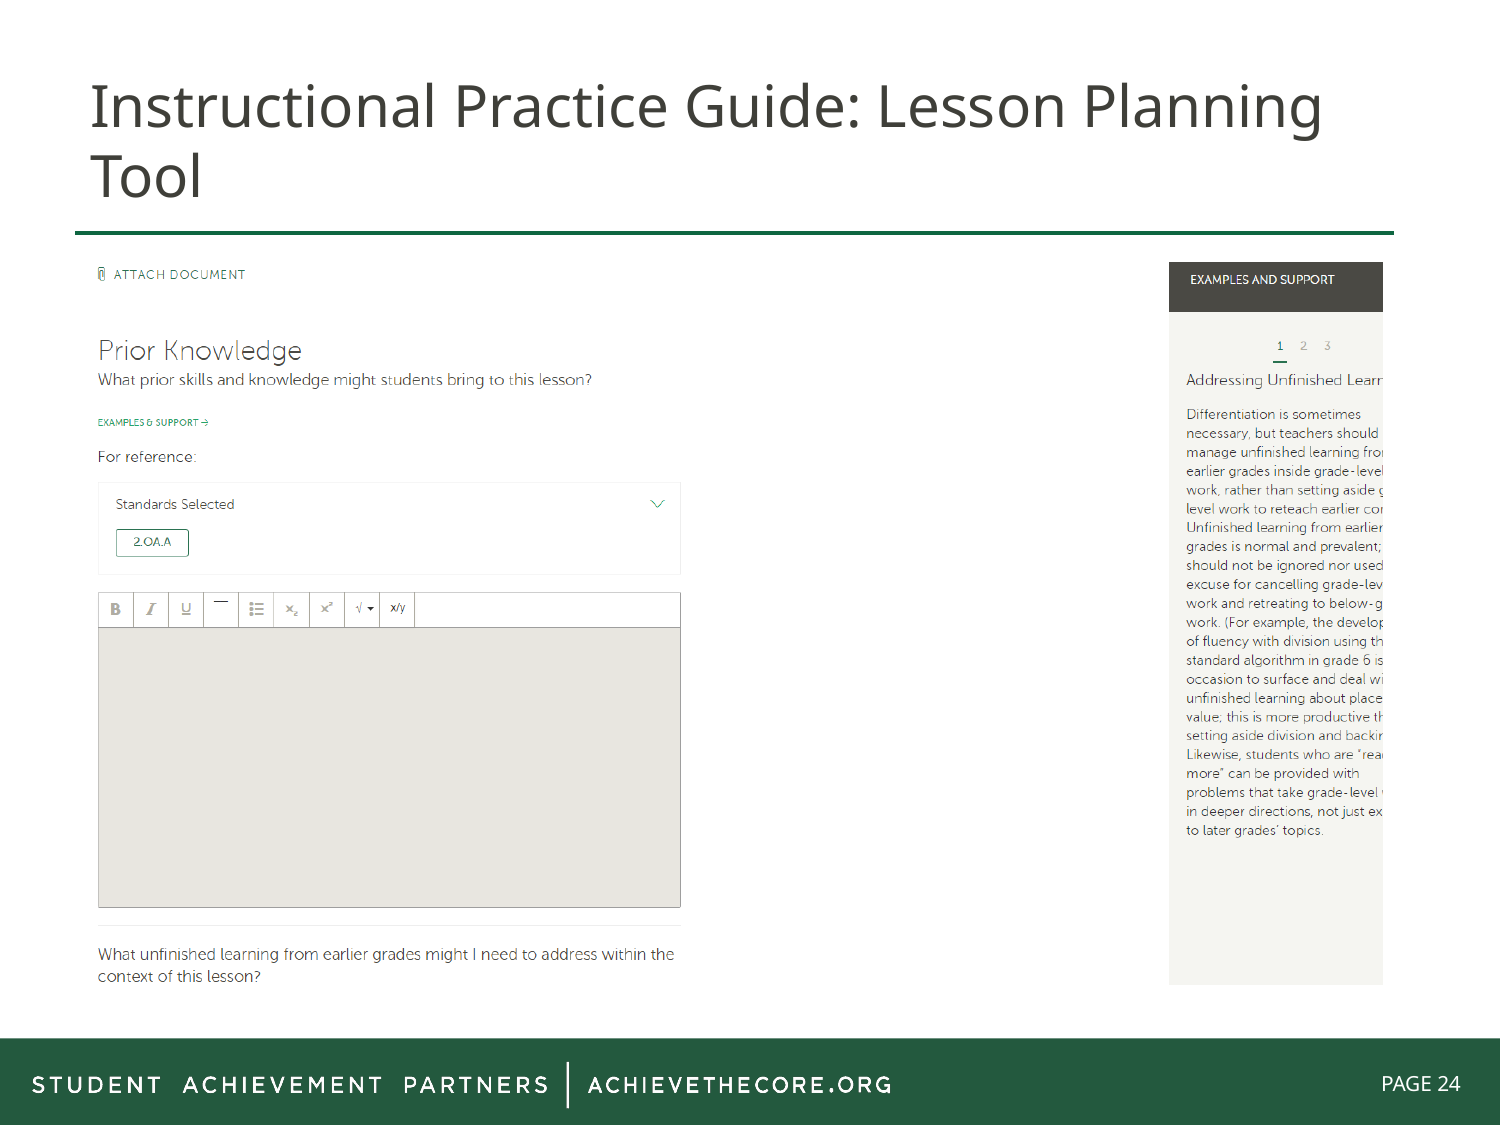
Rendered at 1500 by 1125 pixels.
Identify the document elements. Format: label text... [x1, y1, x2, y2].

title Instructional Practice Guide: Lesson Planning Tool [75, 45, 1425, 233]
picture [12, 1055, 911, 1112]
picture [85, 262, 1383, 985]
